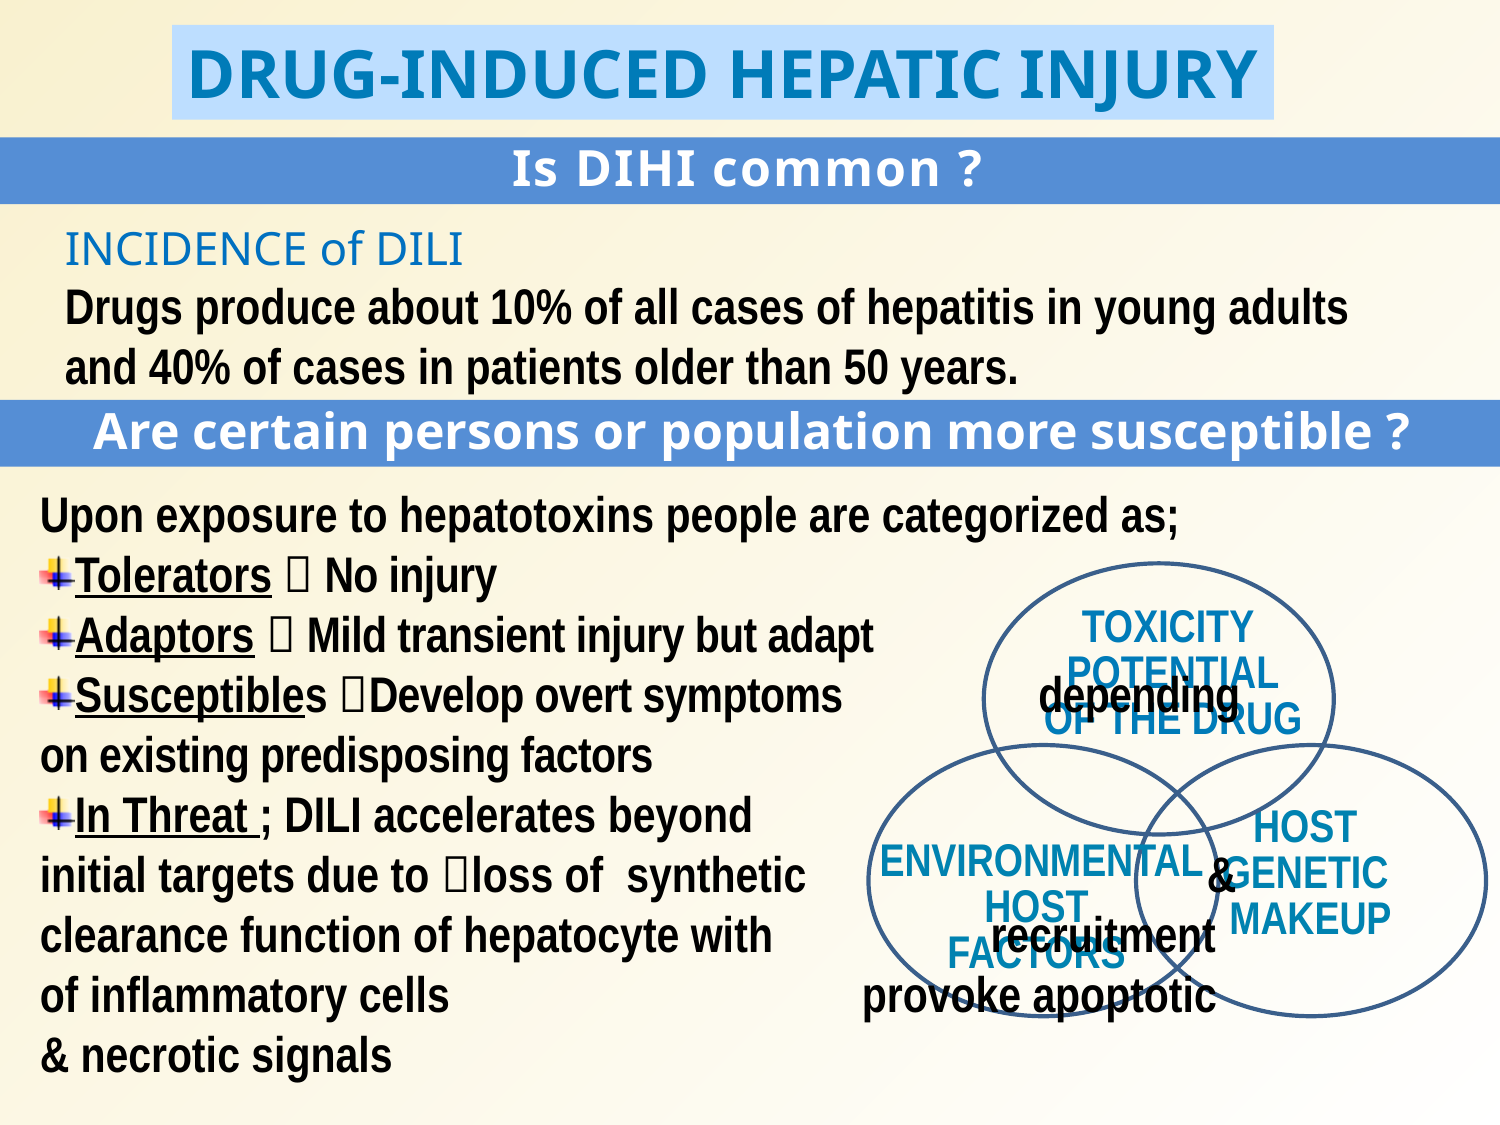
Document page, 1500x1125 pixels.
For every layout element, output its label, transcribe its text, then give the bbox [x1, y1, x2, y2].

picture [39, 794, 75, 830]
picture [39, 674, 75, 710]
picture [39, 614, 75, 650]
text_box Upon exposure to hepatotoxins people are categorized as; Tolerators  No injury Adaptors  Mild transient injury but adapt Susceptibles Develop overt symptoms depending on existing predisposing factors In Threat ; DILI accelerates beyond initial targets due to loss of synthetic & clearance function of hepatocyte with recruitment of inflammatory cells provoke apoptotic & necrotic signals [24, 474, 1263, 1090]
text_box INCIDENCE of DILI Drugs produce about 10% of all cases of hepatitis in young adults and 40% of cases in patients older than 50 years. [49, 212, 1413, 399]
text_box DRUG-INDUCED HEPATIC INJURY [172, 24, 1274, 120]
picture [39, 554, 75, 590]
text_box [766, 563, 1500, 1017]
text_box Are certain persons or population more susceptible ? [0, 399, 1500, 467]
text_box Is DIHI common ? [0, 137, 1500, 205]
